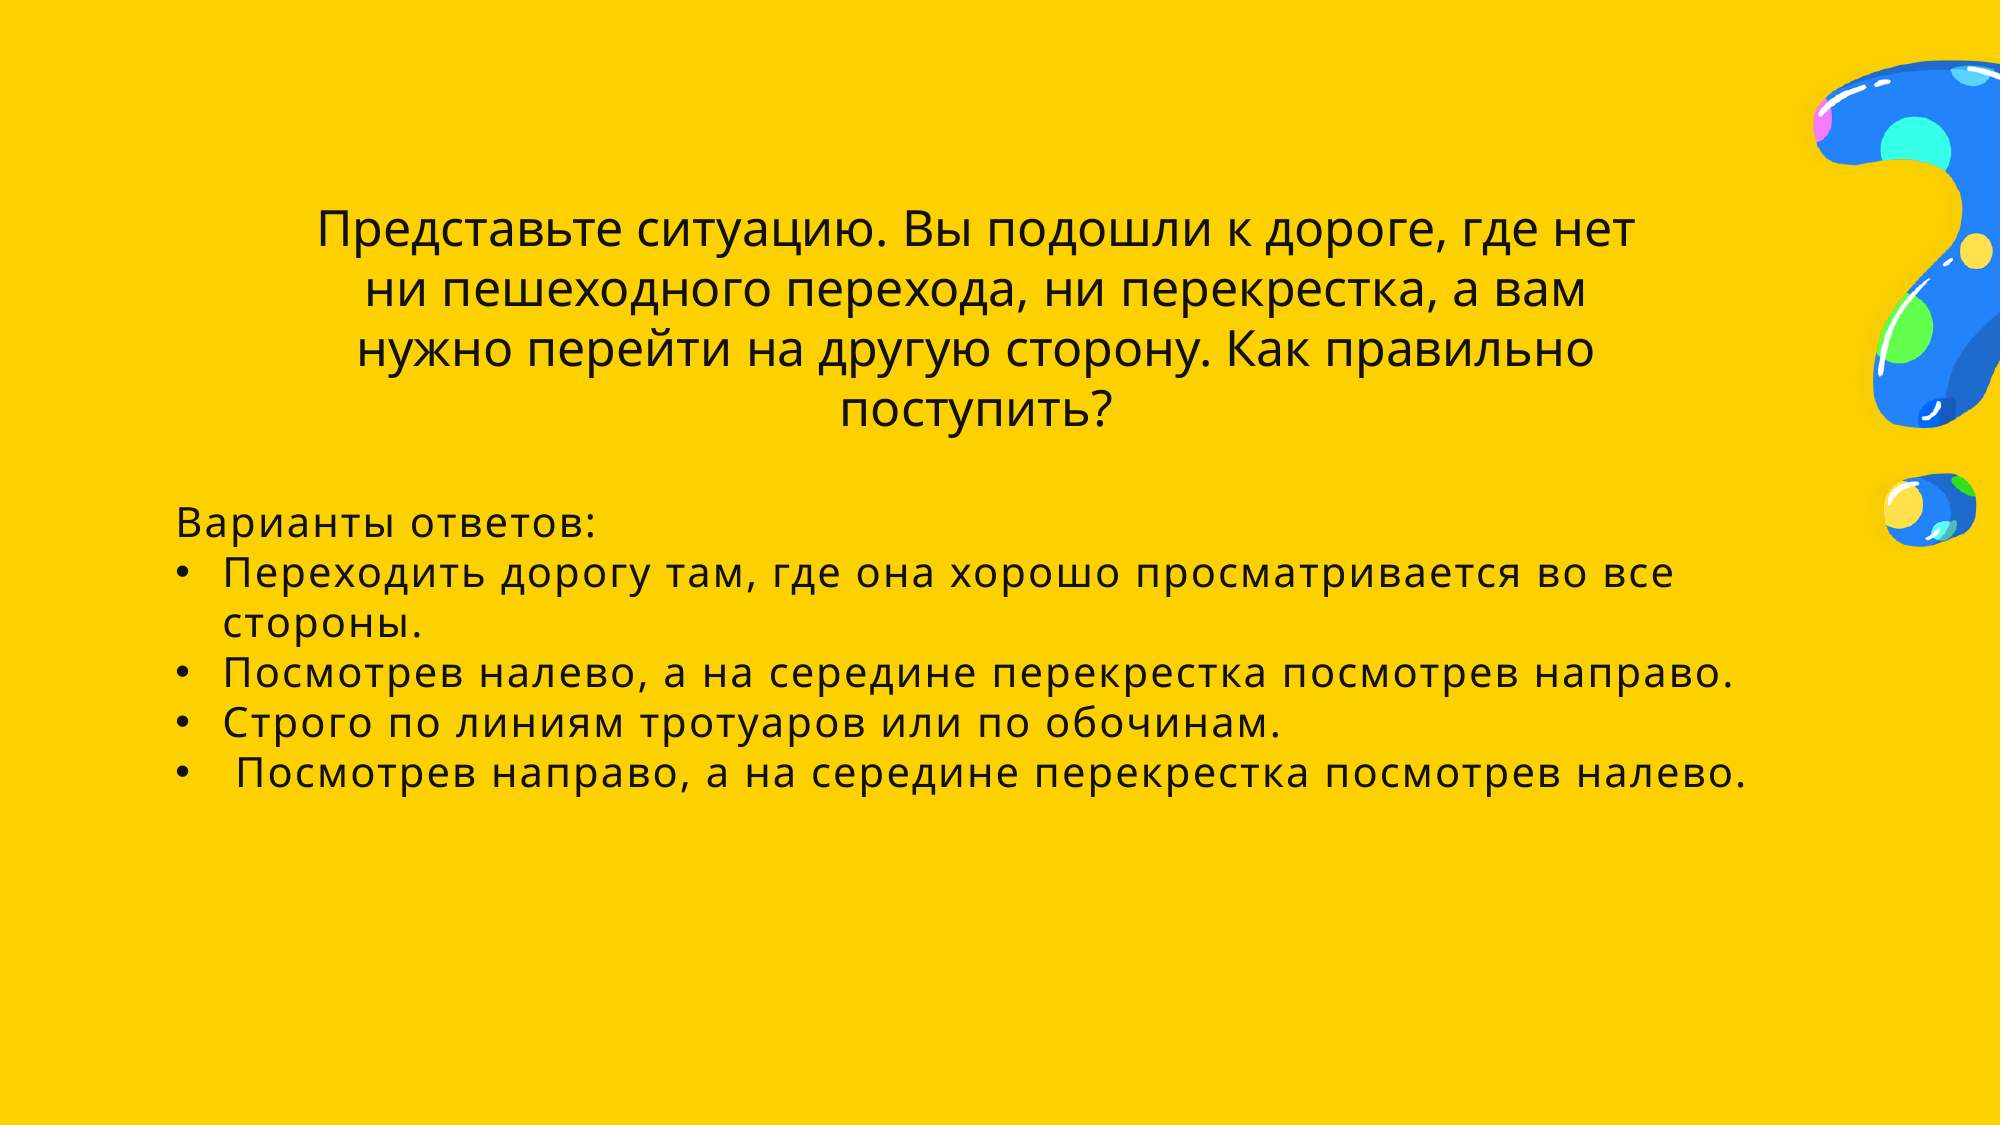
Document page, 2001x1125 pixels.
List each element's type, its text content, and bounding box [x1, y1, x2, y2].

text_box Представьте ситуацию. Вы подошли к дороге, где нет ни пешеходного перехода, ни перекрестка, а вам нужно перейти на другую сторону. Как правильно поступить? [289, 189, 1664, 444]
picture [1794, 53, 2000, 553]
text_box Варианты ответов: Переходить дорогу там, где она хорошо просматривается во все стороны. Посмотрев налево, а на середине перекрестка посмотрев направо. Строго по линиям тротуаров или по обочинам. Посмотрев направо, а на середине перекрестка посмотрев налево. [160, 488, 1795, 804]
